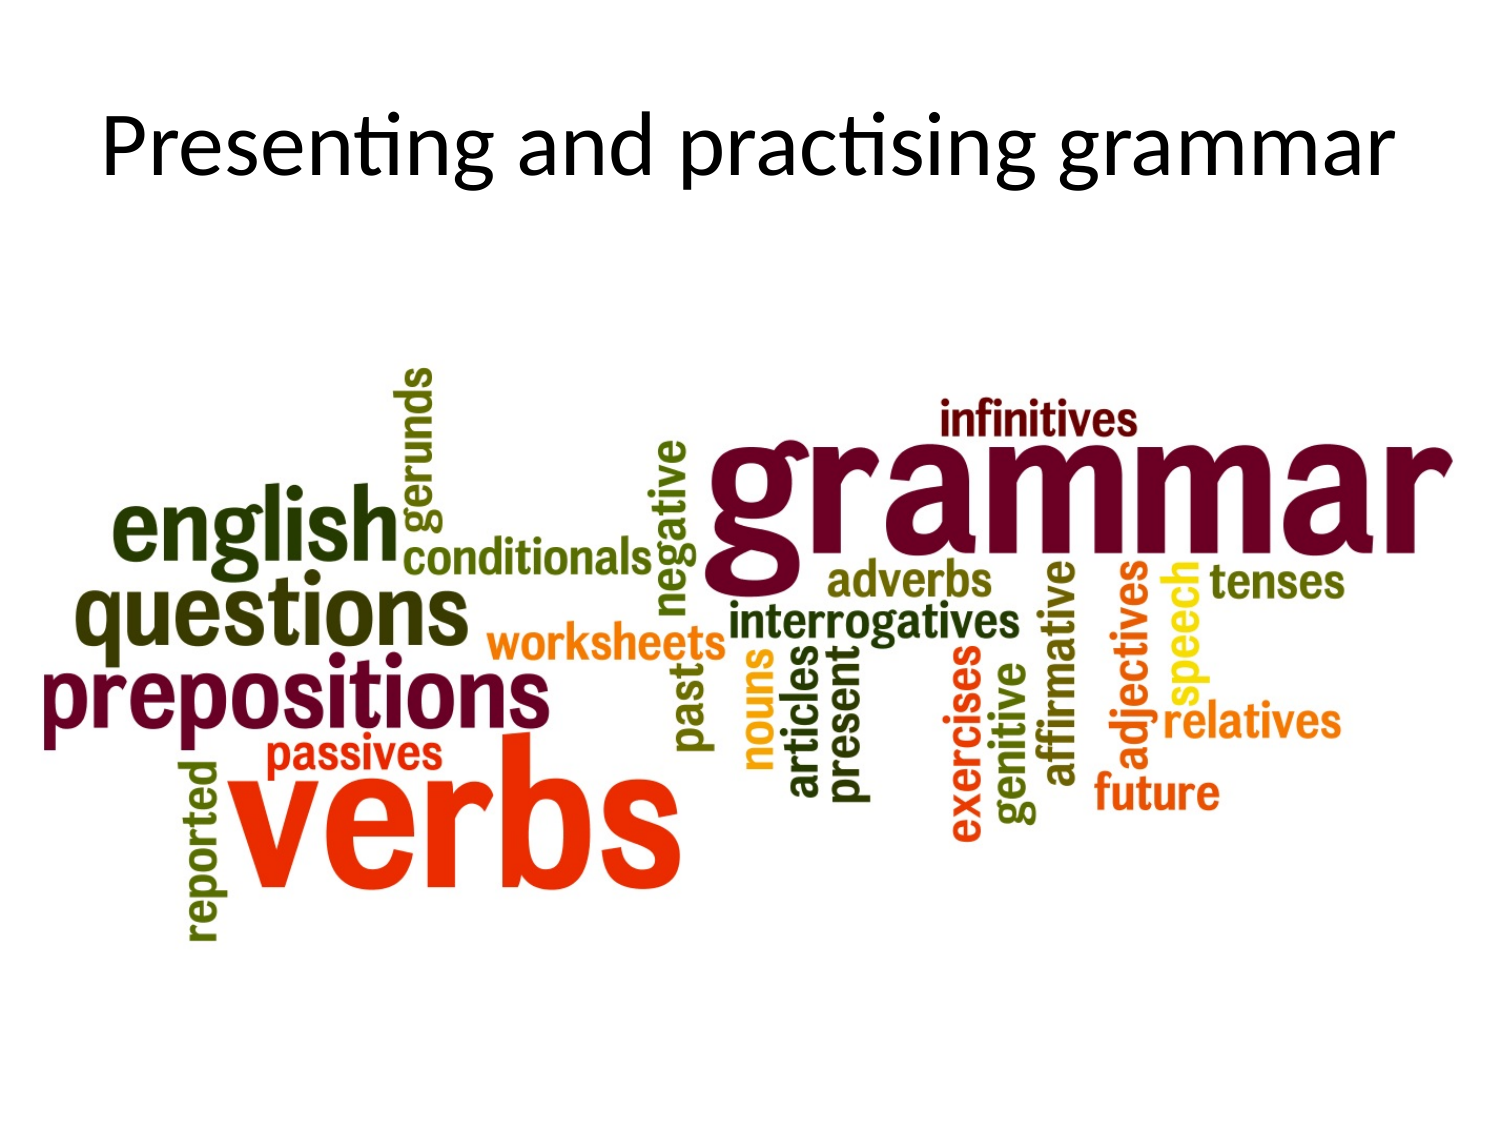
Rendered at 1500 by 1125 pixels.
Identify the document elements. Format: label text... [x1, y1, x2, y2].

title Presenting and practising grammar [75, 45, 1425, 233]
picture [41, 326, 1460, 965]
